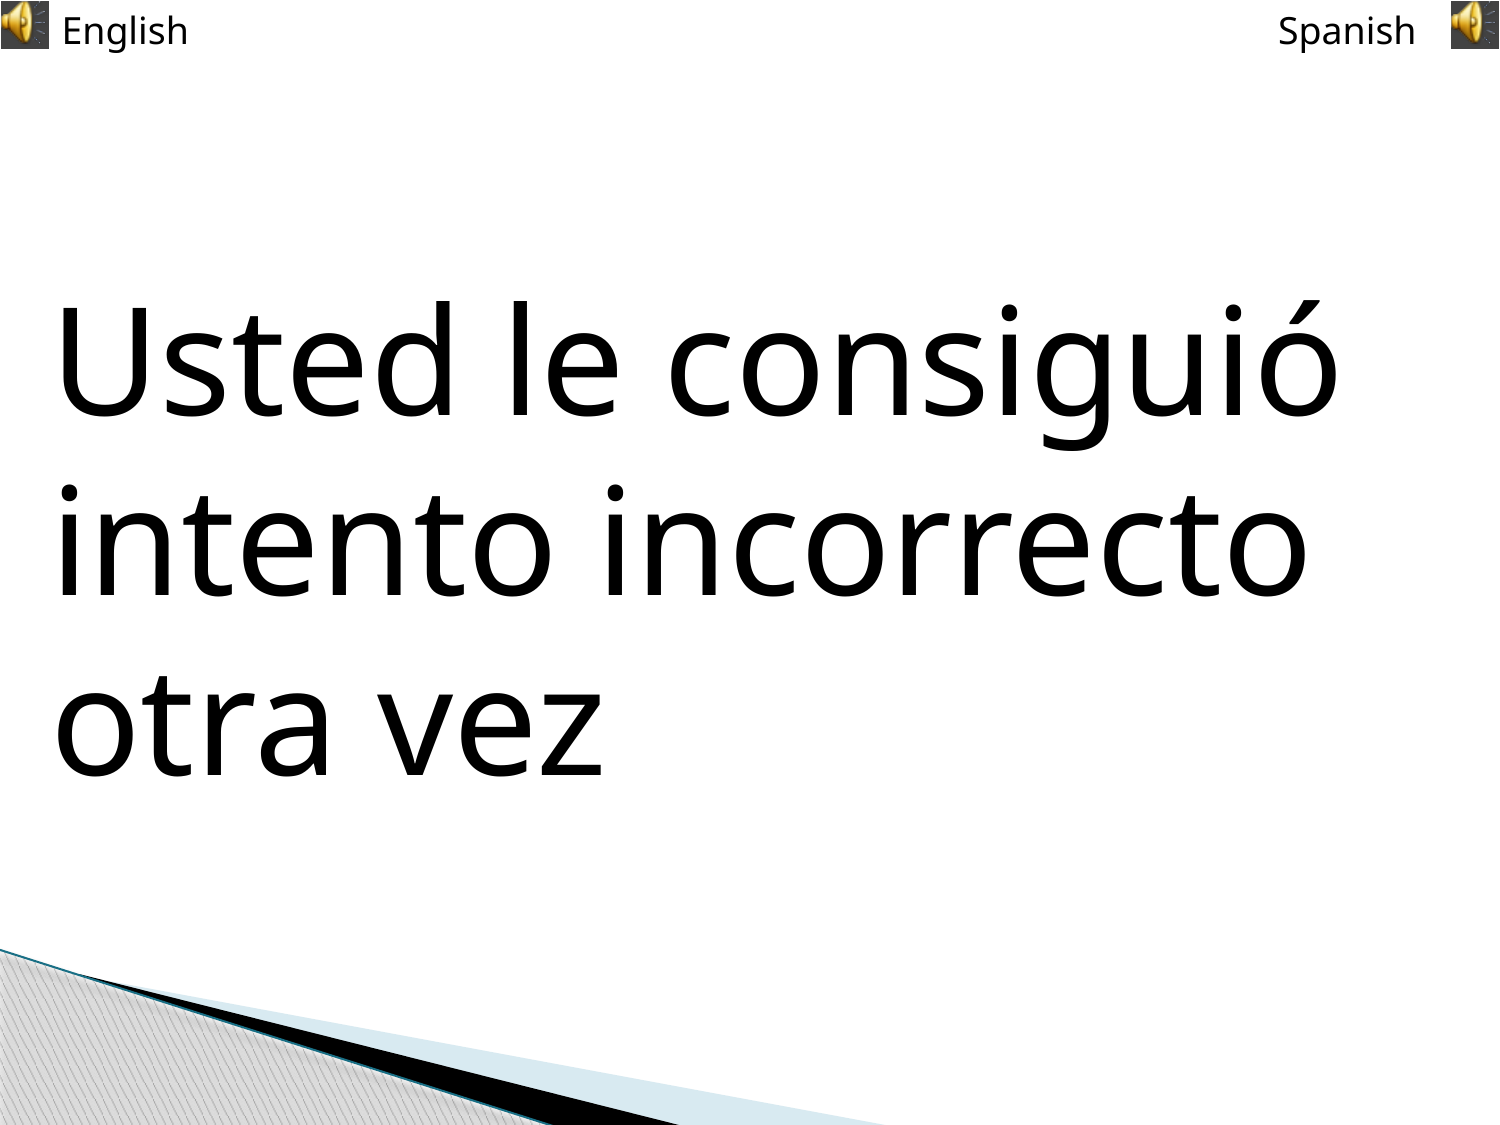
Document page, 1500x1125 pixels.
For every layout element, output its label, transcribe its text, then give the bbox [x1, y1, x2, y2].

text_box Usted le consiguió intento incorrecto otra vez [35, 257, 1469, 813]
picture [0, 0, 51, 51]
picture [1449, 0, 1500, 51]
text_box English [51, 0, 340, 60]
text_box Spanish [1113, 0, 1449, 60]
